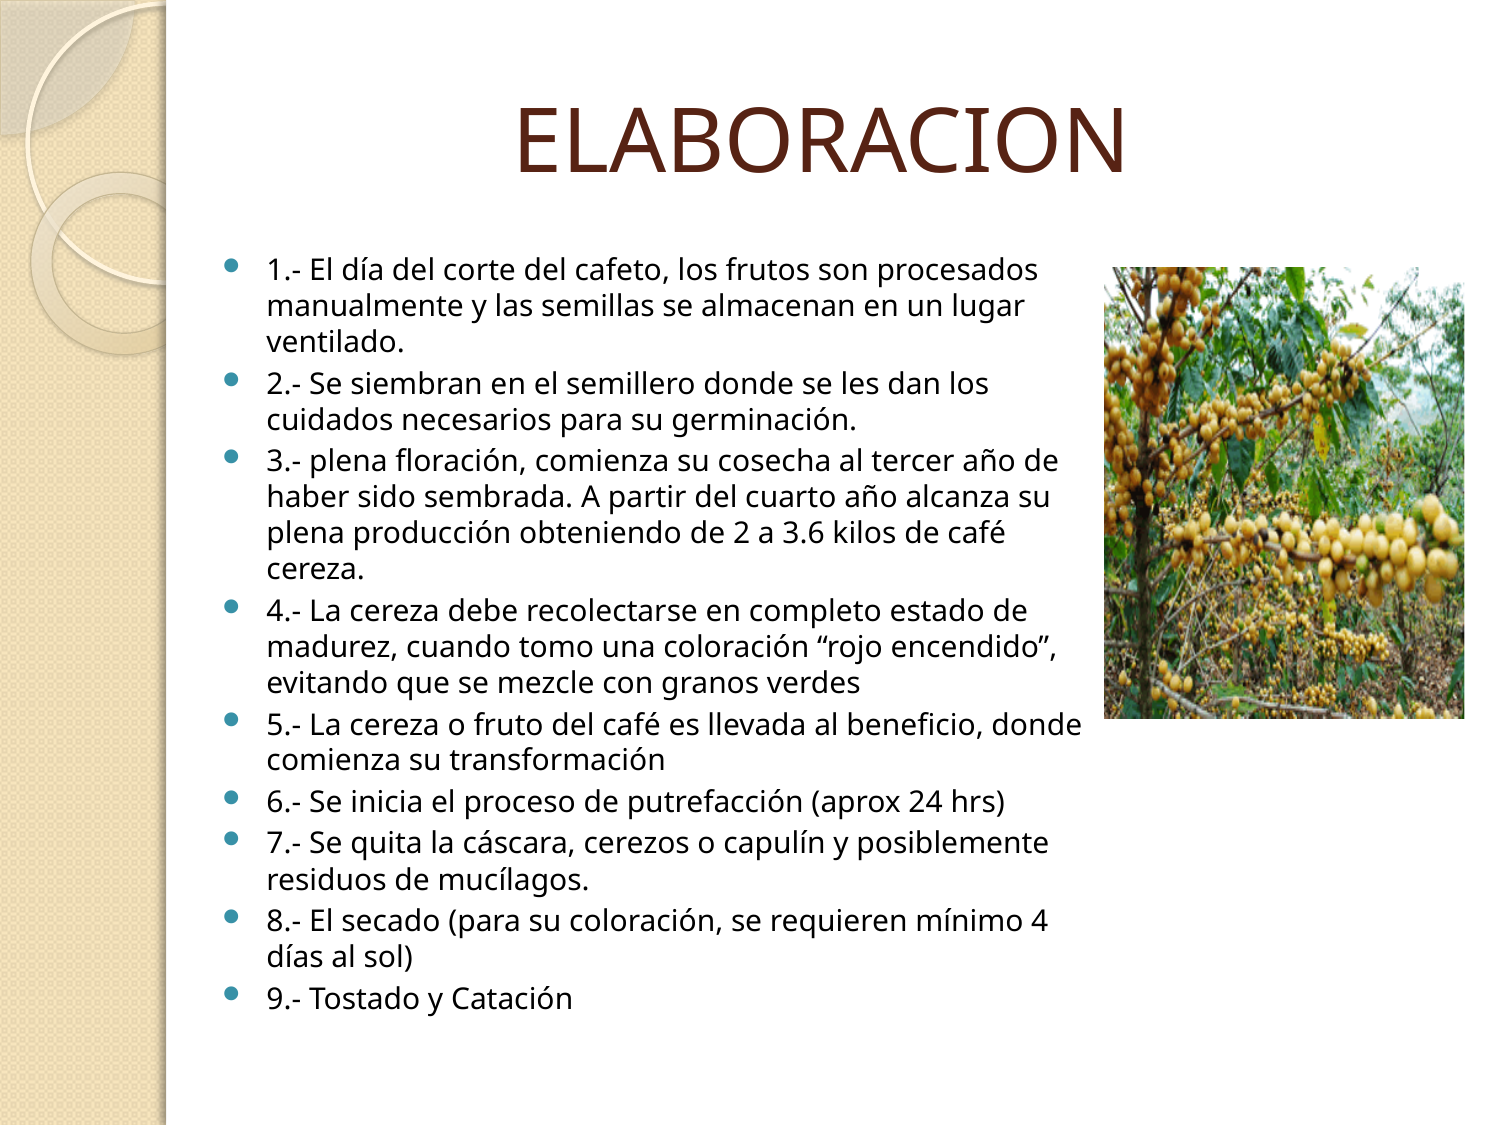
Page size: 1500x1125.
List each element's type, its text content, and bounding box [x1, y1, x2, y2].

title ELABORACION [206, 42, 1437, 231]
list 1.- El día del corte del cafeto, los frutos son procesados manualmente y las semillas se almacenan en un lugar ventilado. 2.- Se siembran en el semillero donde se les dan los cuidados necesarios para su germinación. 3.- plena floración, comienza su cosecha al tercer año de haber sido sembrada. A partir del cuarto año alcanza su plena producción obteniendo de 2 a 3.6 kilos de café cereza. 4.- La cereza debe recolectarse en completo estado de madurez, cuando tomo una coloración “rojo encendido”, evitando que se mezcle con granos verdes 5.- La cereza o fruto del café es llevada al beneficio, donde comienza su transformación 6.- Se inicia el proceso de putrefacción (aprox 24 hrs) 7.- Se quita la cáscara, cerezos o capulín y posiblemente residuos de mucílagos. 8.- El secado (para su coloración, se requieren mínimo 4 días al sol) 9.- Tostado y Catación [194, 243, 1105, 1031]
picture [1104, 266, 1473, 720]
